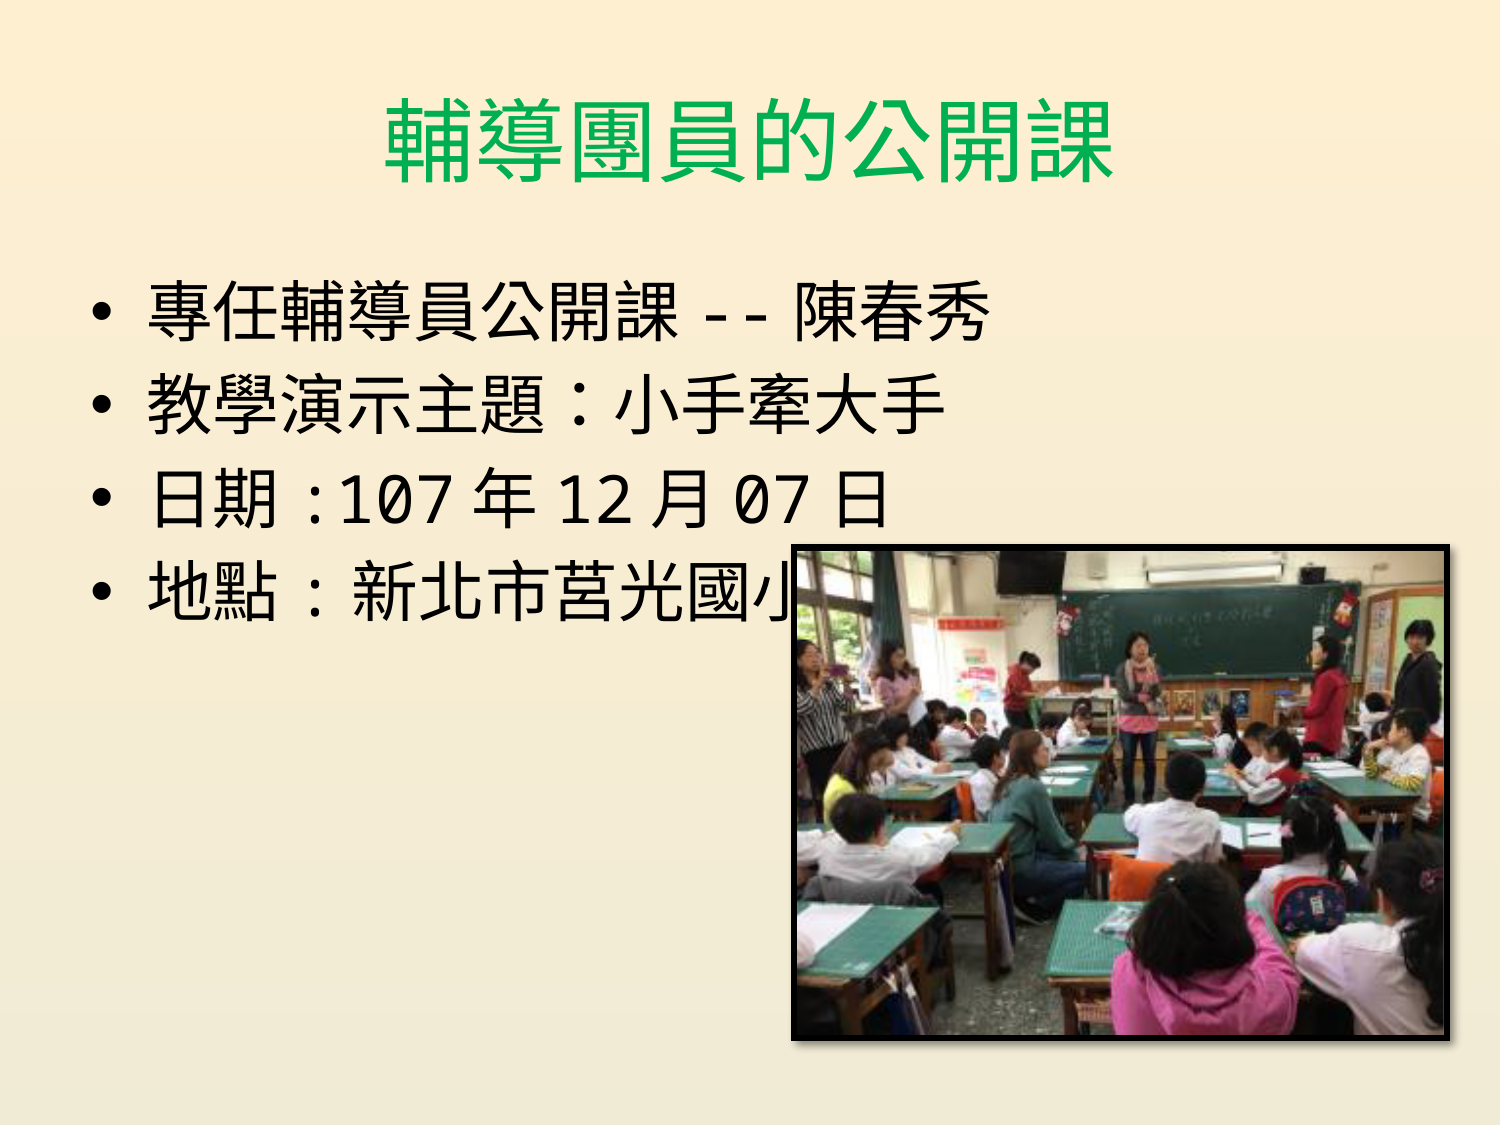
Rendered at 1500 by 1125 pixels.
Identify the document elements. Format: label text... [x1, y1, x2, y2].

list 專任輔導員公開課--陳春秀 教學演示主題：小手牽大手 日期:107年12月07日 地點:新北市莒光國小 [75, 262, 1425, 1005]
title 輔導團員的公開課 [75, 45, 1425, 233]
picture [796, 550, 1444, 1036]
